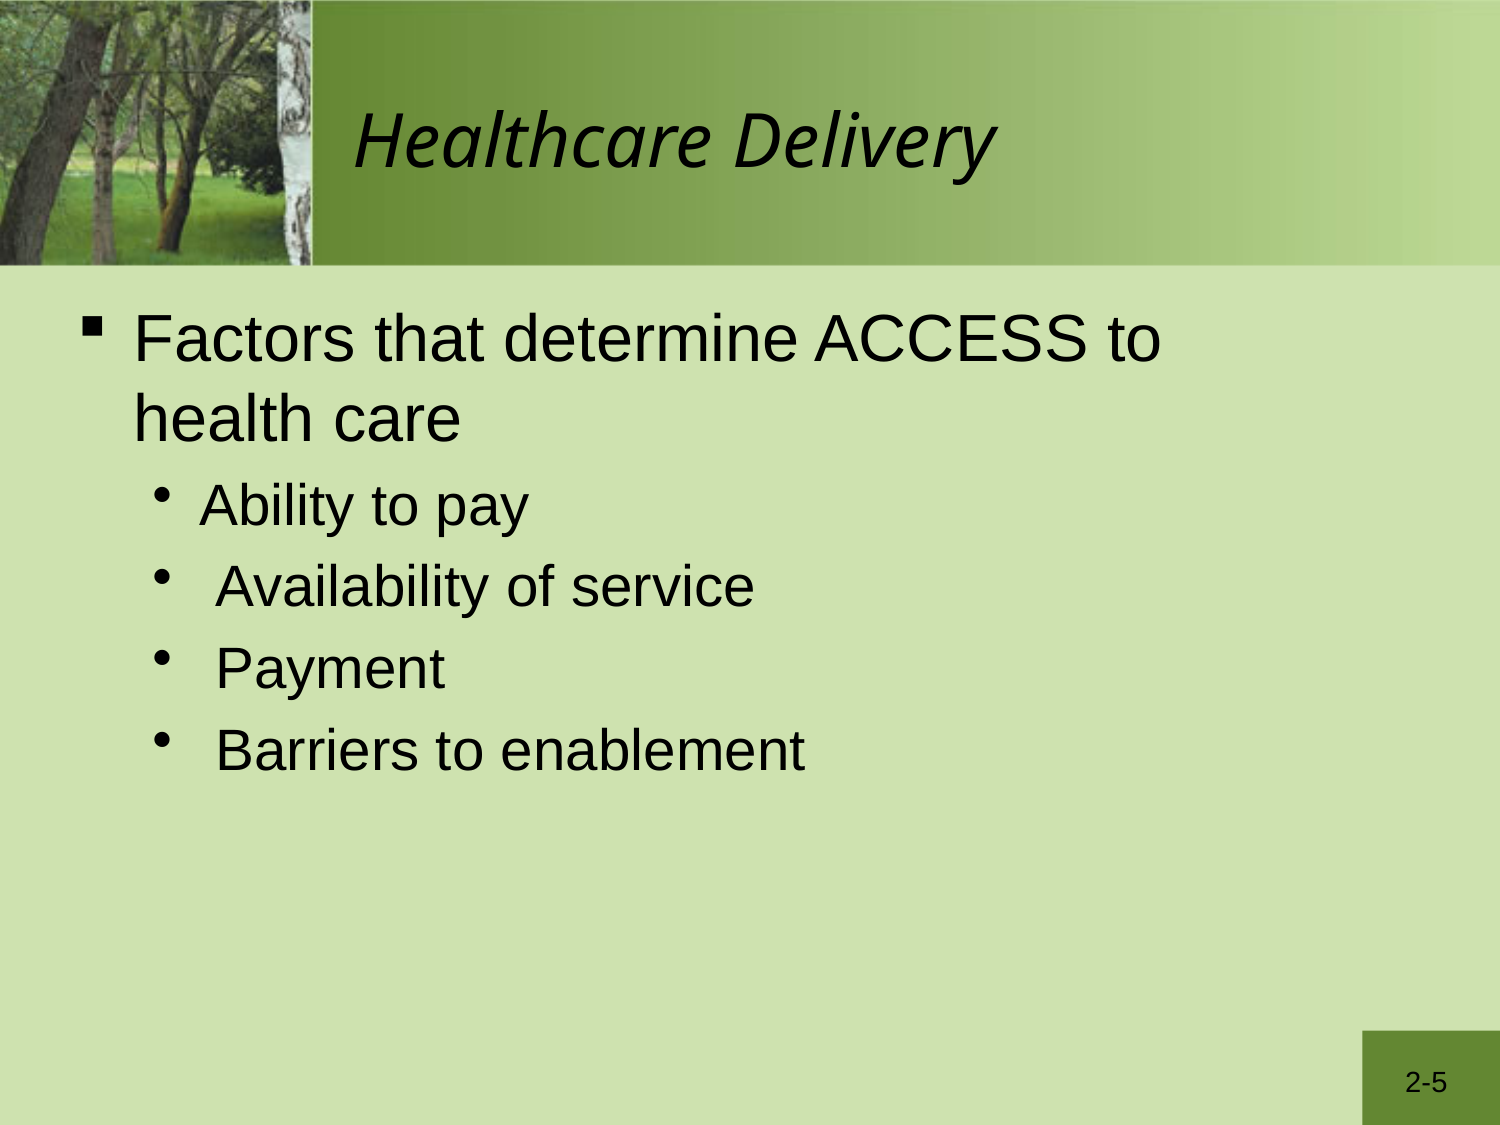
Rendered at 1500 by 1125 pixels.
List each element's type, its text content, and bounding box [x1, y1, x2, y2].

title Healthcare Delivery [337, 24, 1438, 250]
picture [0, 0, 1500, 1125]
slide_number 2-5 [1149, 1031, 1463, 1107]
list Factors that determine ACCESS to health care Ability to pay Availability of service Payment Barriers to enablement [62, 287, 1375, 1000]
